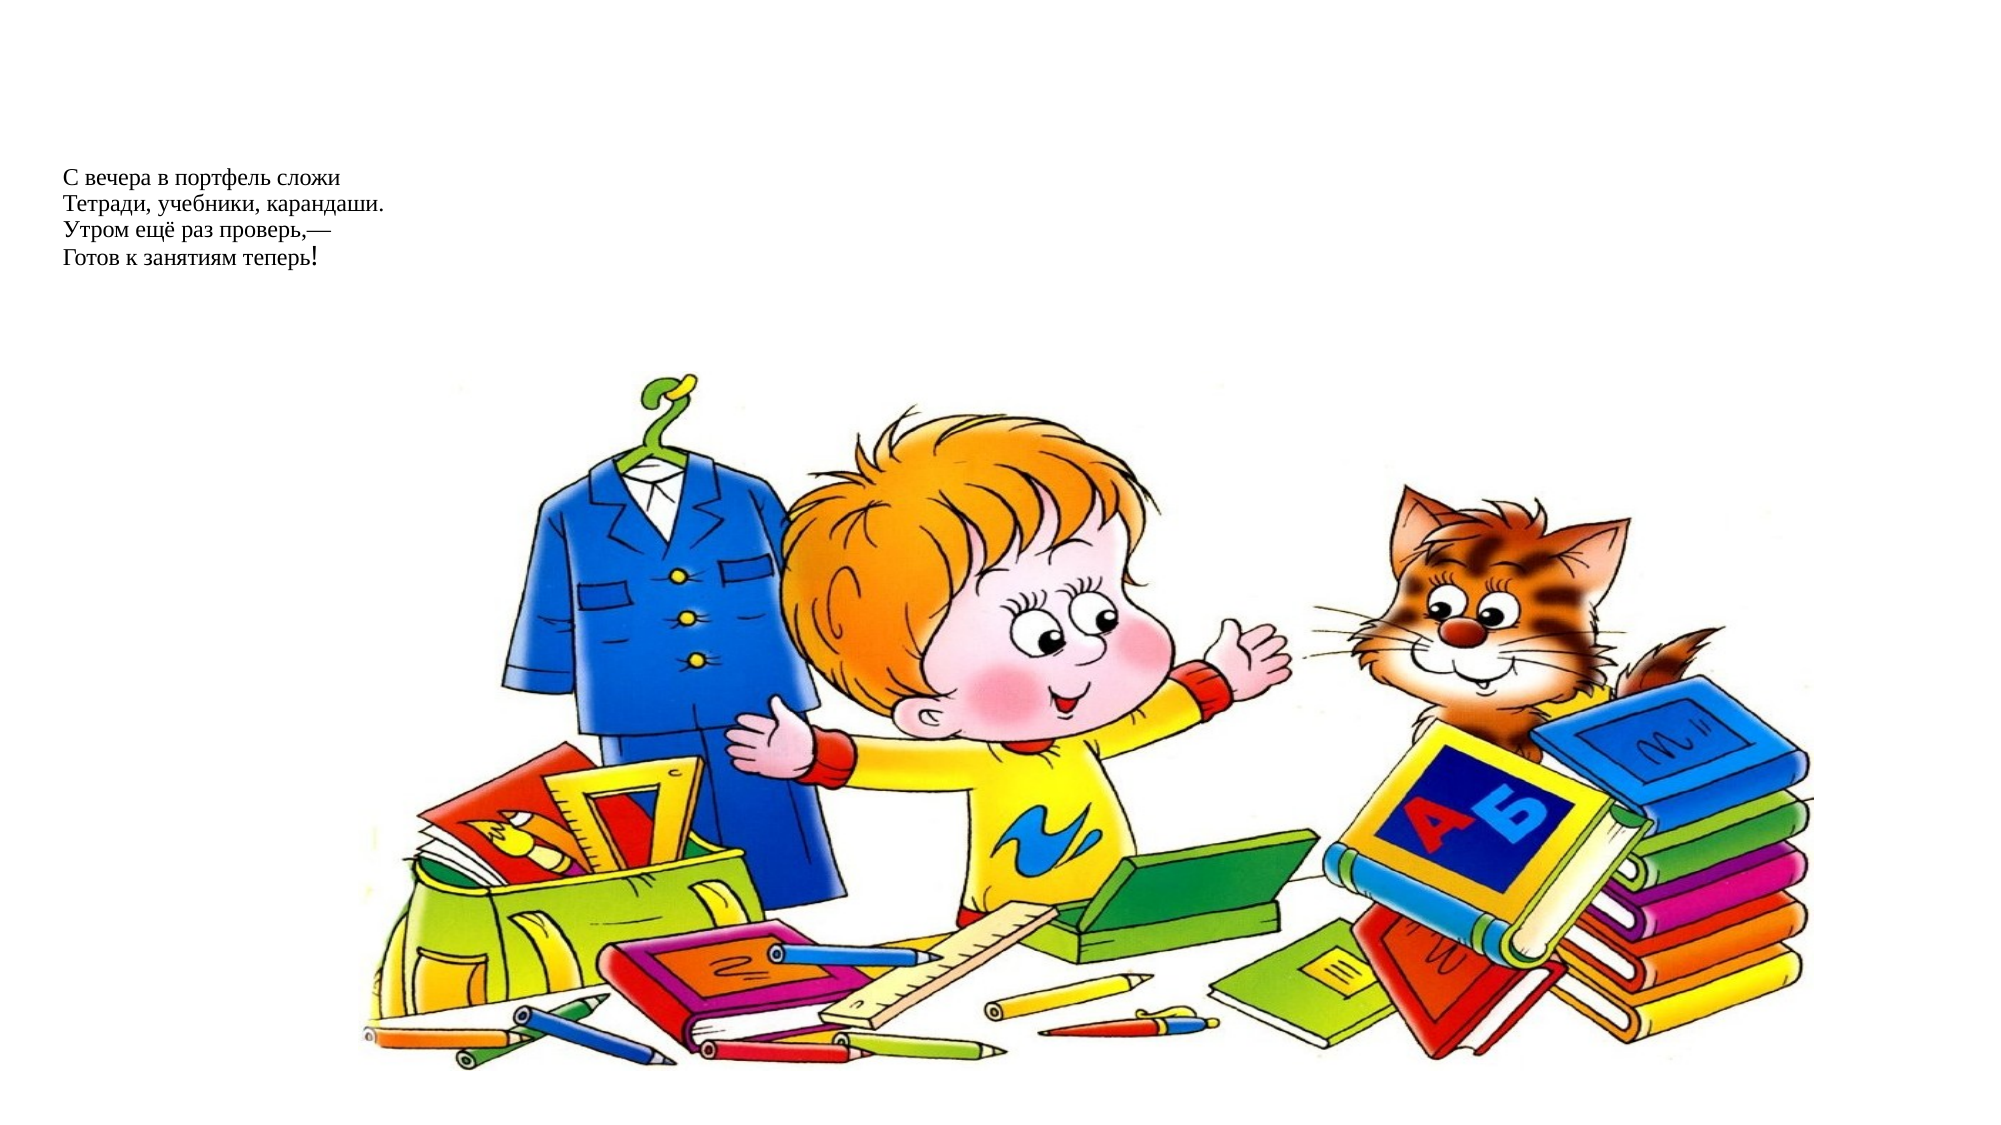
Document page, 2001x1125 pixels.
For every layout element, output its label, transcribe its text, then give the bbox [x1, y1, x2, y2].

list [358, 371, 1814, 1071]
title С вечера в портфель сложи Тетради, учебники, карандаши. Утром ещё раз проверь,— Готов к занятиям теперь! [47, 124, 1773, 343]
